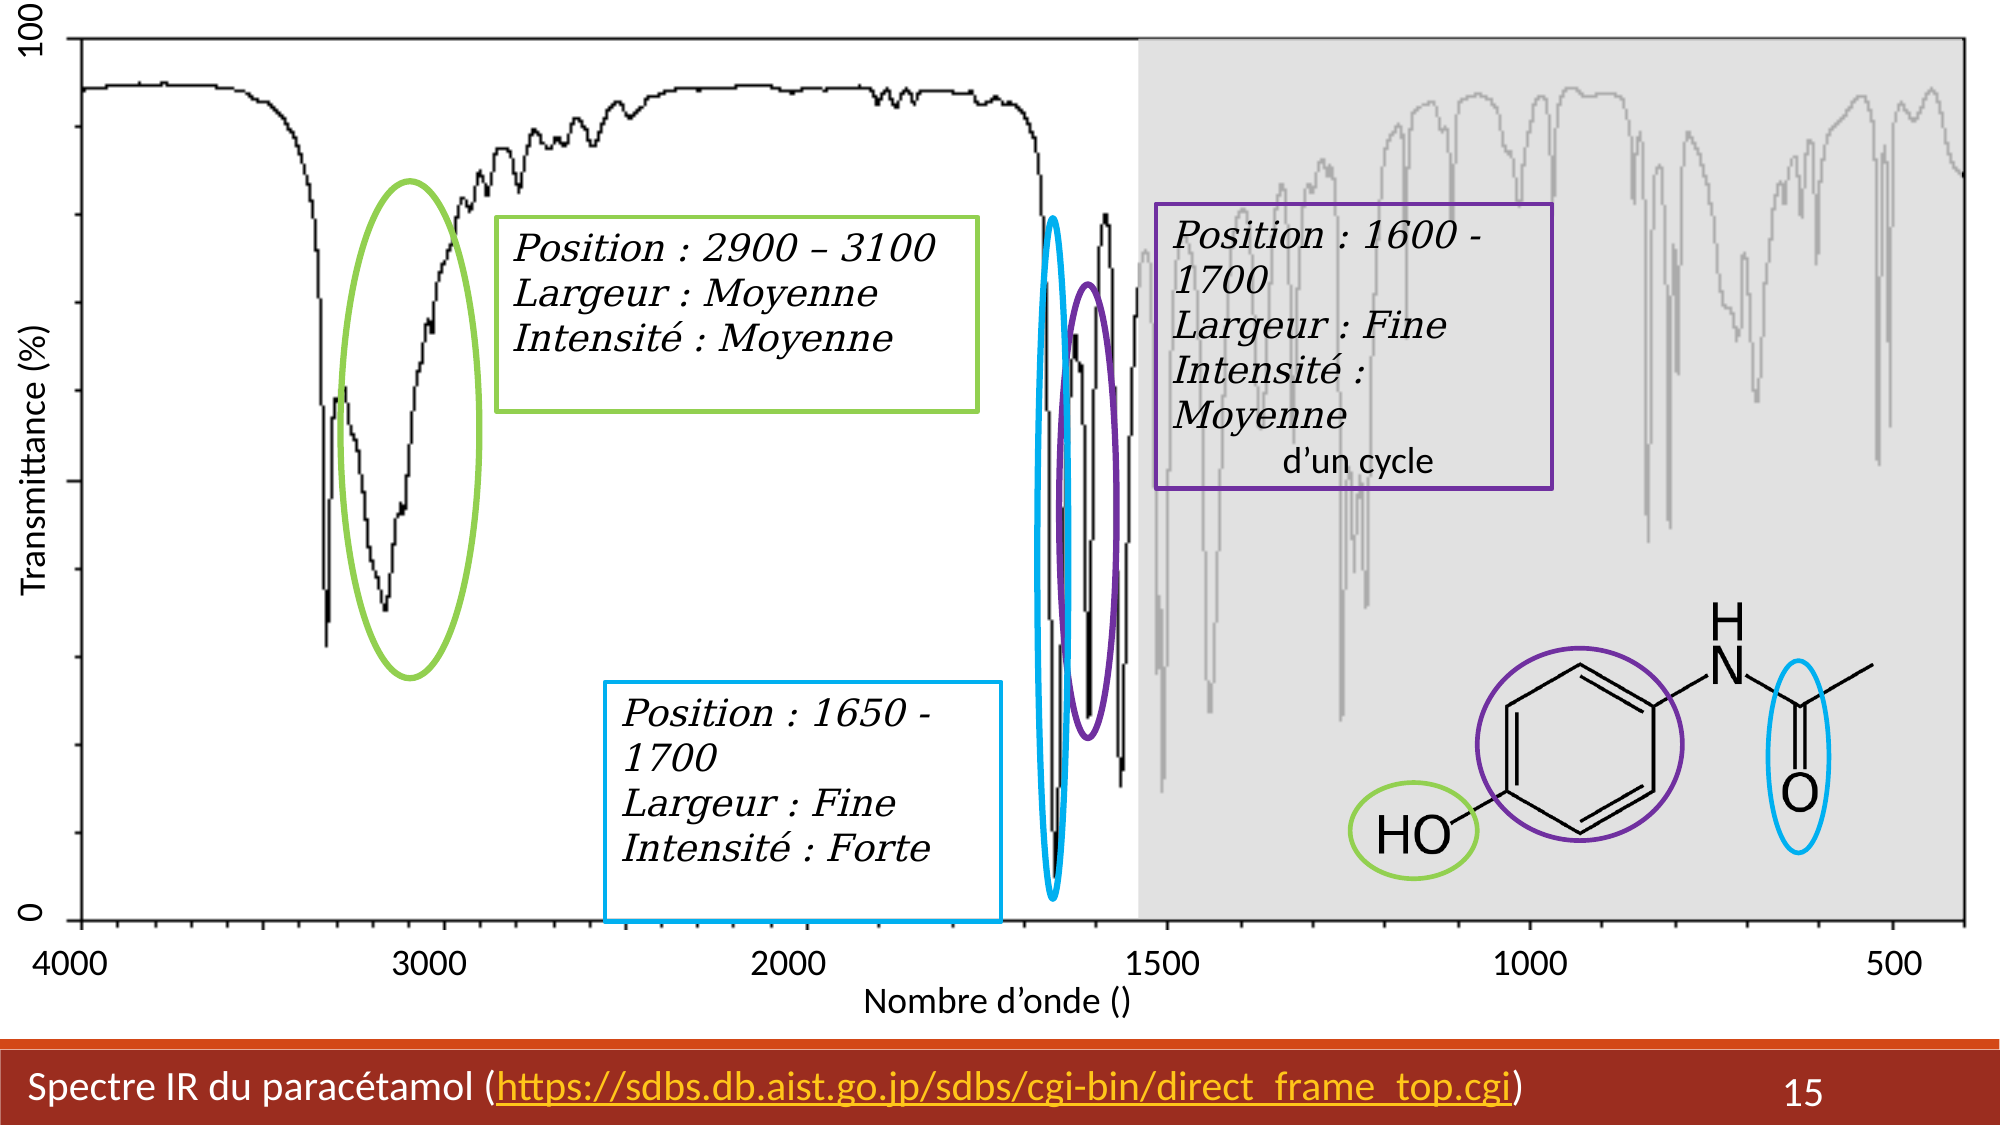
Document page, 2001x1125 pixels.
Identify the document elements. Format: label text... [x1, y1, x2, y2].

text_box 100 [0, 0, 57, 75]
text_box Spectre IR du paracétamol (https://sdbs.db.aist.go.jp/sdbs/cgi-bin/direct_frame_top.cgi) [27, 1056, 1799, 1125]
slide_number 15 [1799, 1059, 1840, 1120]
text_box 0 [0, 898, 53, 930]
text_box 4000 3000 2000 1500 1000 500 [0, 930, 2000, 990]
text_box Transmittance (%) [0, 75, 53, 898]
picture [57, 18, 1986, 938]
